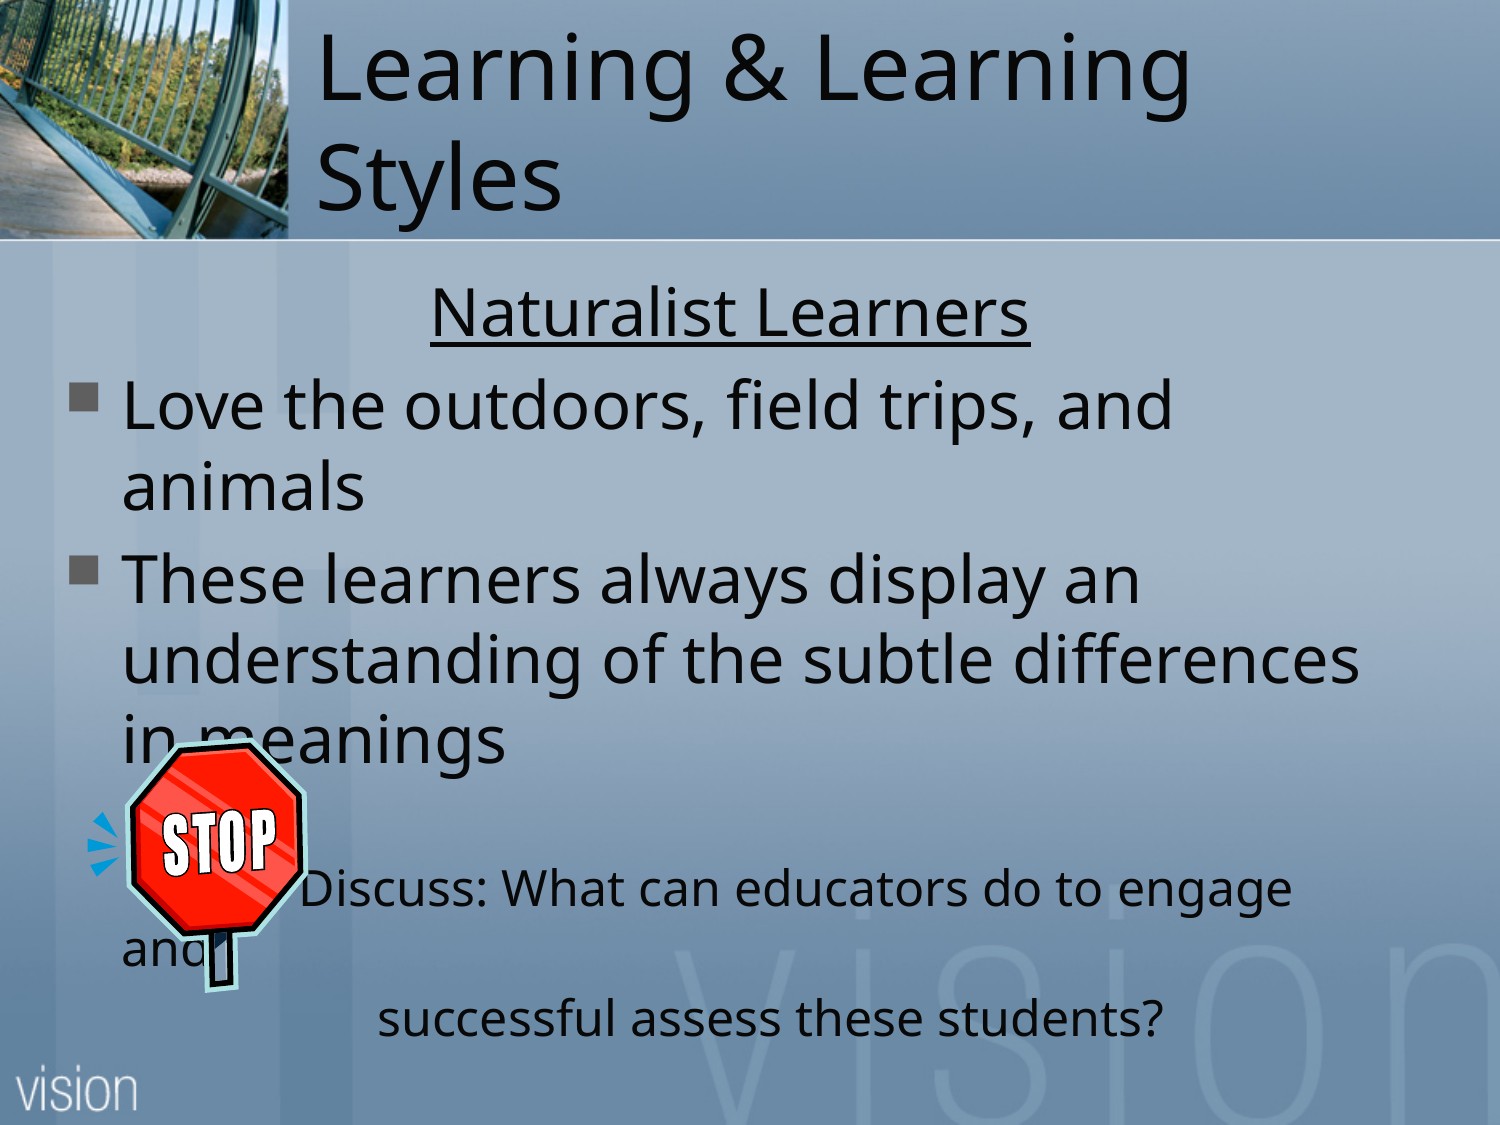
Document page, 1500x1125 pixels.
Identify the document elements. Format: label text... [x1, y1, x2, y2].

picture [0, 0, 1500, 1125]
list Naturalist Learners Love the outdoors, field trips, and animals These learners always display an understanding of the subtle differences in meanings Discuss: What can educators do to engage and successful assess these students? [49, 262, 1412, 1096]
title Learning & Learning Styles [299, 30, 1462, 207]
